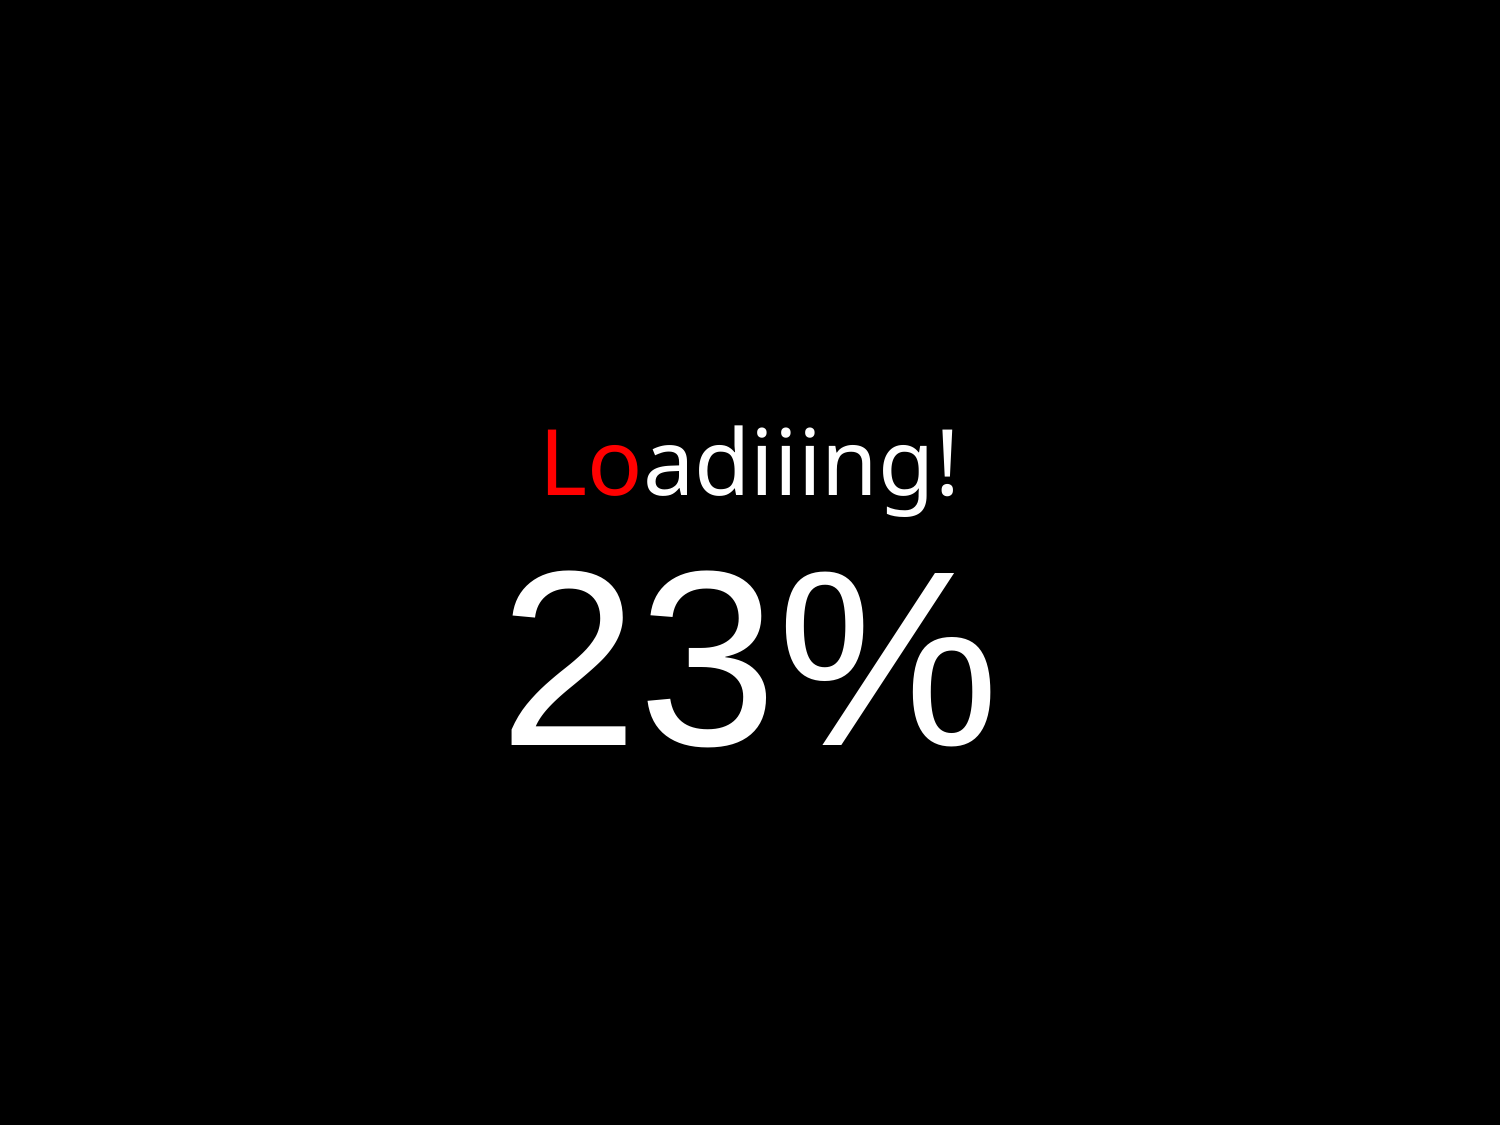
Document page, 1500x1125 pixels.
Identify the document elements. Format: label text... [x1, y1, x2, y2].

text_box 23% [224, 487, 1275, 776]
text_box Loadiiing! [112, 338, 1388, 580]
